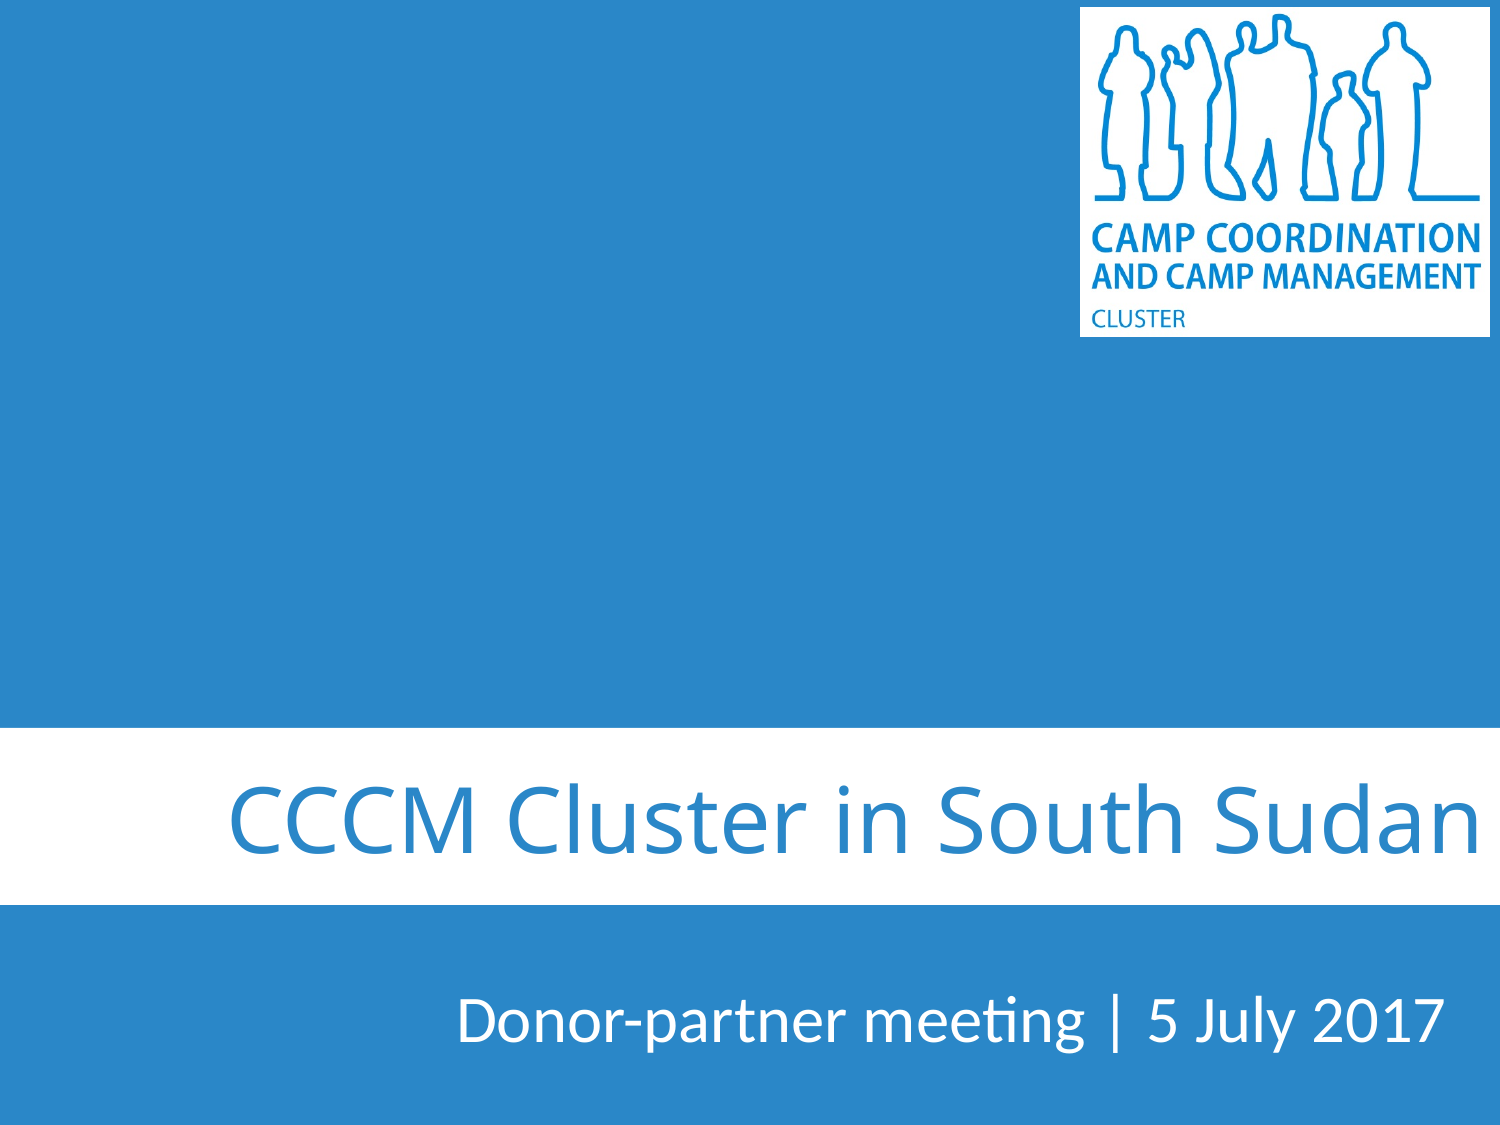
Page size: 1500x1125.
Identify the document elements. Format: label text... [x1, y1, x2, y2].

subtitle Donor-partner meeting | 5 July 2017 [412, 962, 1463, 1069]
title CCCM Cluster in South Sudan [0, 727, 1500, 905]
picture [1080, 7, 1490, 337]
